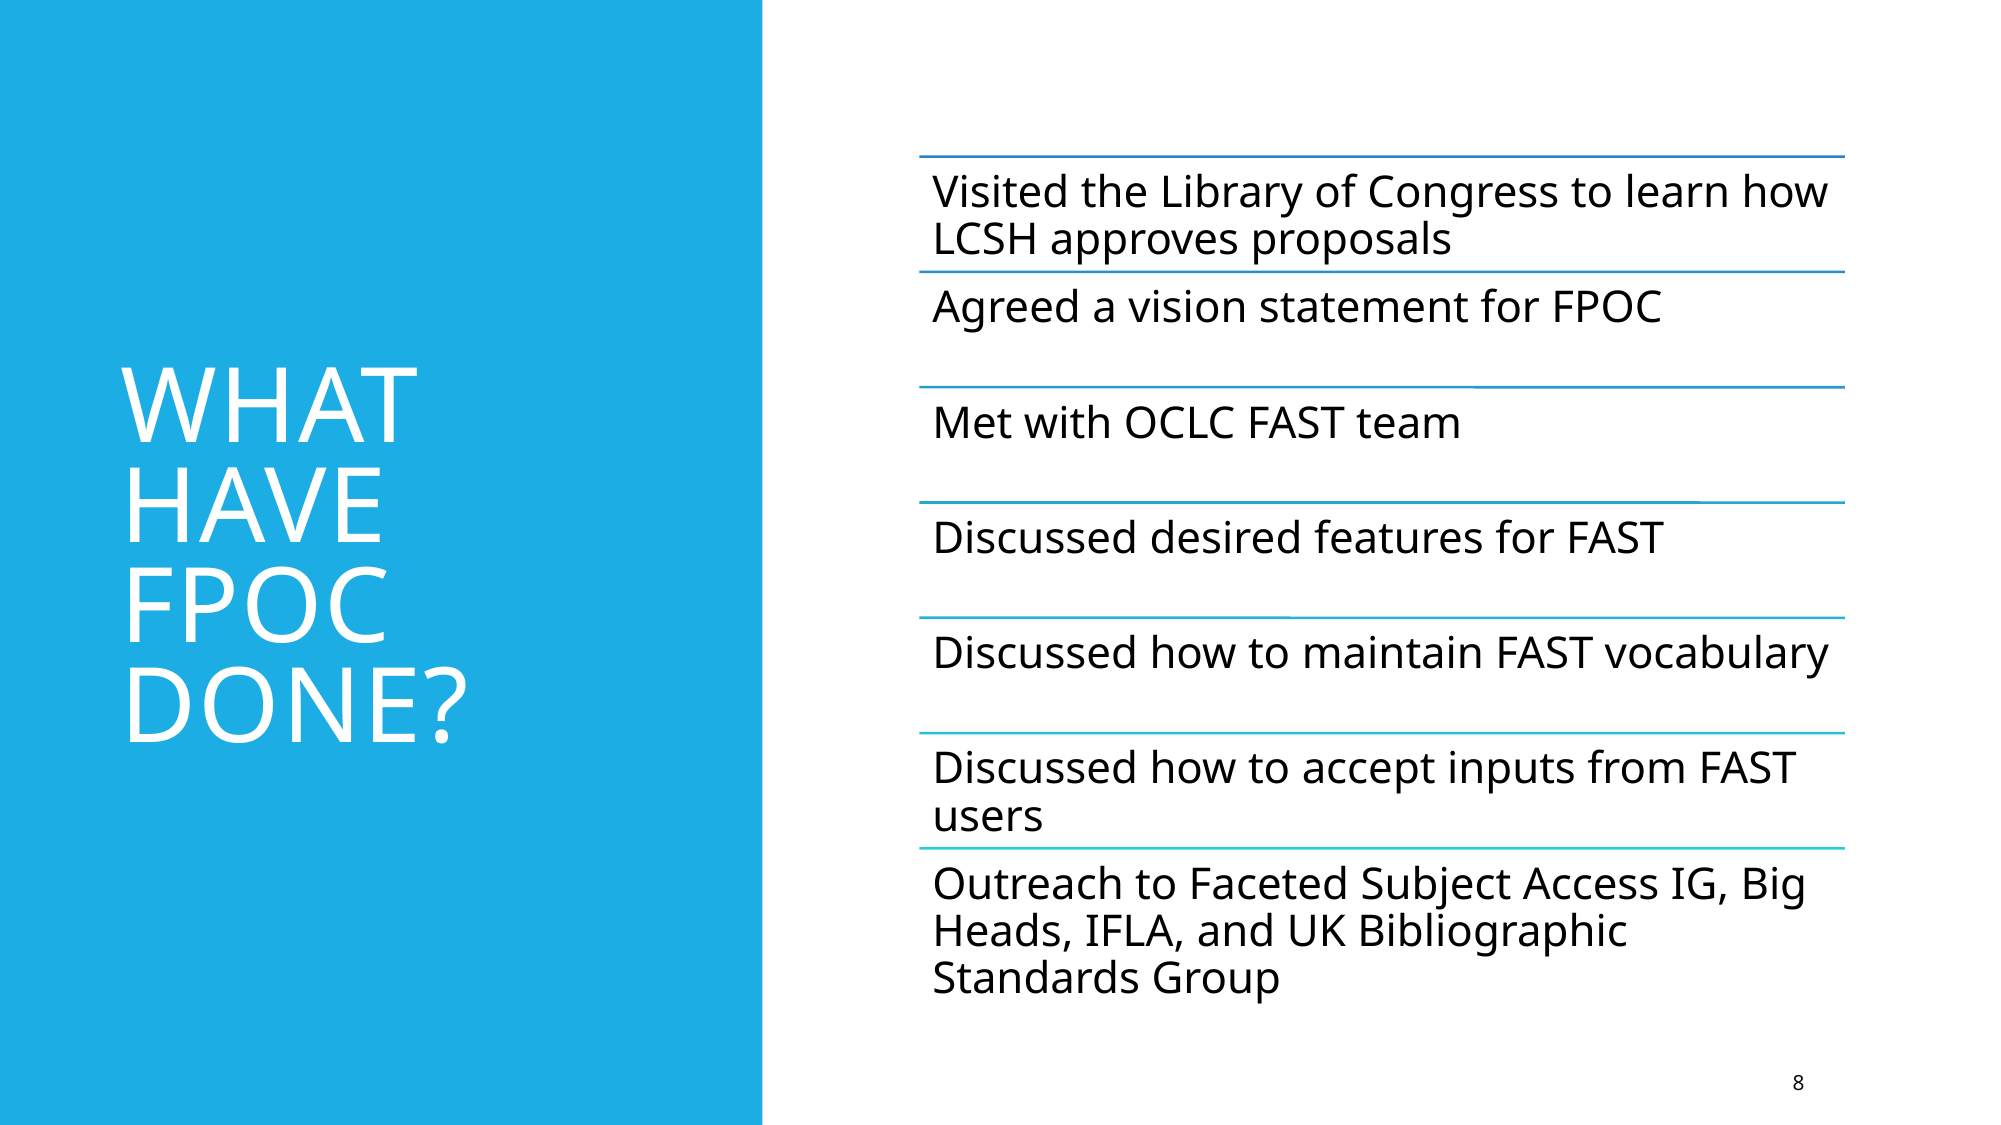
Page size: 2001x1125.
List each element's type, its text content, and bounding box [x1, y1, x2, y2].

title What Have FPOC Done? [105, 105, 666, 1020]
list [918, 156, 1845, 964]
text_box [0, 0, 764, 1125]
slide_number 8 [1777, 1061, 1938, 1107]
